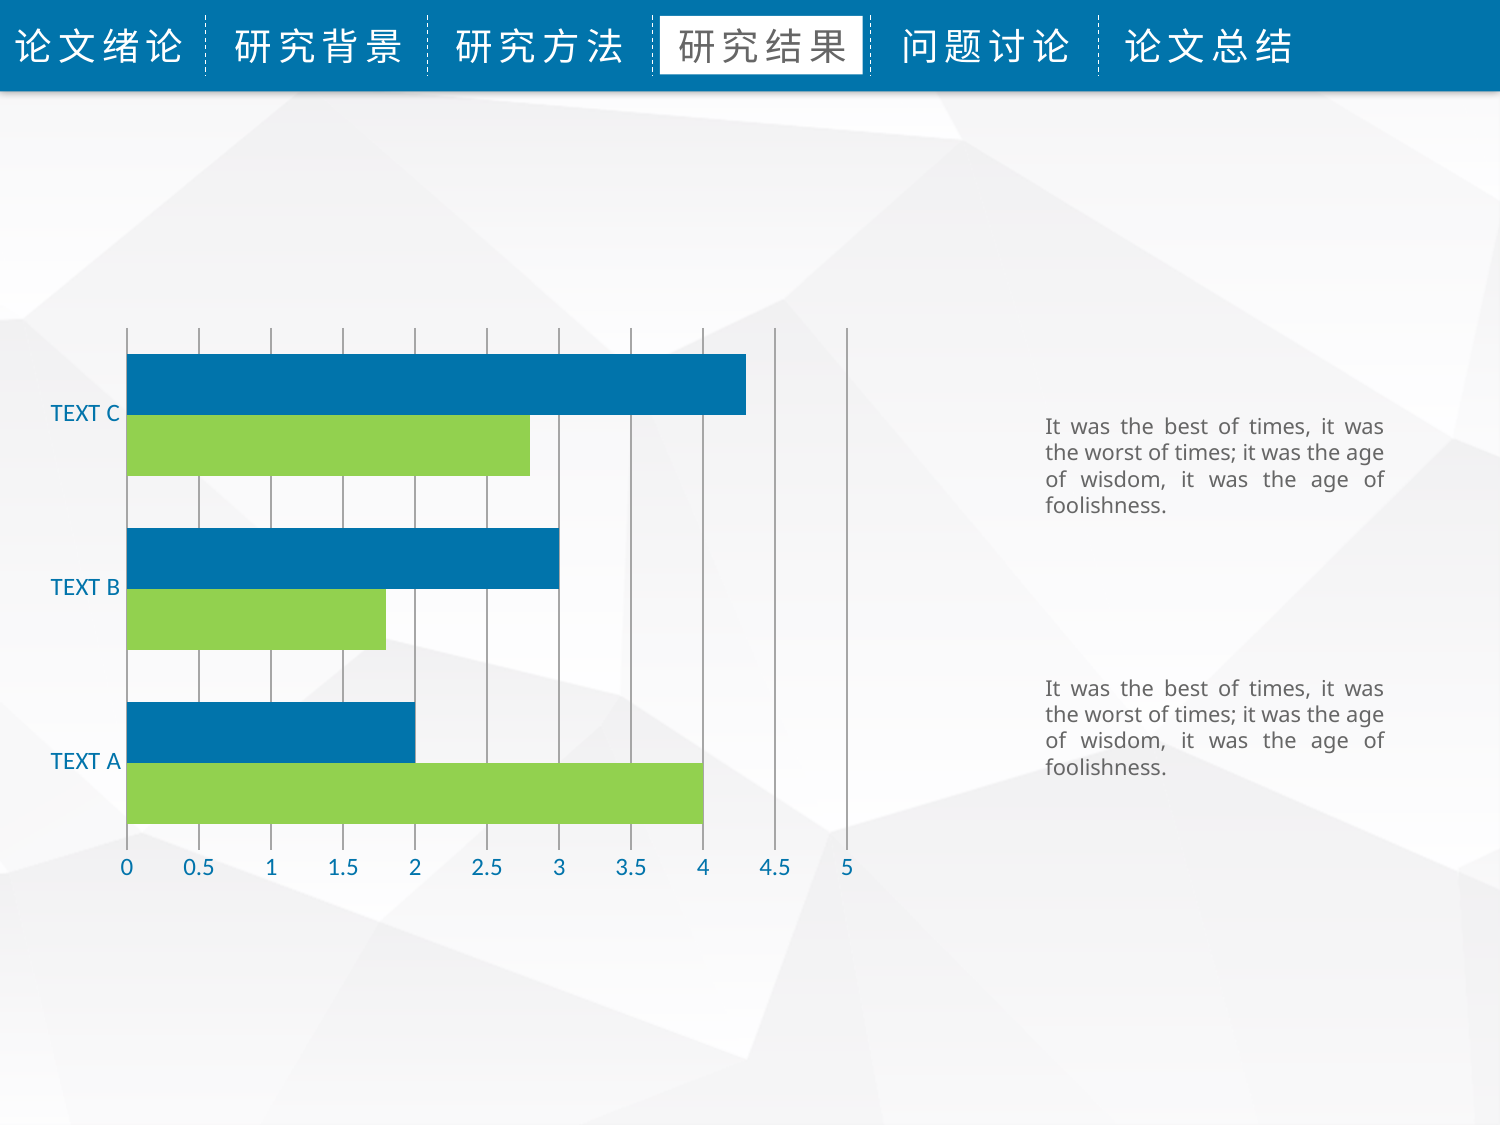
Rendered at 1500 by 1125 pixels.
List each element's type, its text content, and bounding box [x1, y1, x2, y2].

text_box 研究结果 [871, 15, 876, 76]
text_box It was the best of times, it was the worst of times; it was the age of wisdom, it was the age of foolishness. [1030, 405, 1400, 526]
text_box 研究方法 [440, 15, 652, 76]
text_box 论文总结 [1109, 15, 1322, 76]
text_box 问题讨论 [886, 15, 1098, 76]
text_box [0, 0, 1500, 92]
text_box 论文绪论 [0, 15, 211, 76]
text_box It was the best of times, it was the worst of times; it was the age of wisdom, it was the age of foolishness. [1030, 667, 1400, 787]
picture [0, 92, 1500, 1125]
text_box [659, 15, 663, 75]
chart [33, 316, 871, 893]
text_box 研究结果 [663, 15, 870, 76]
text_box 研究背景 [214, 15, 423, 76]
